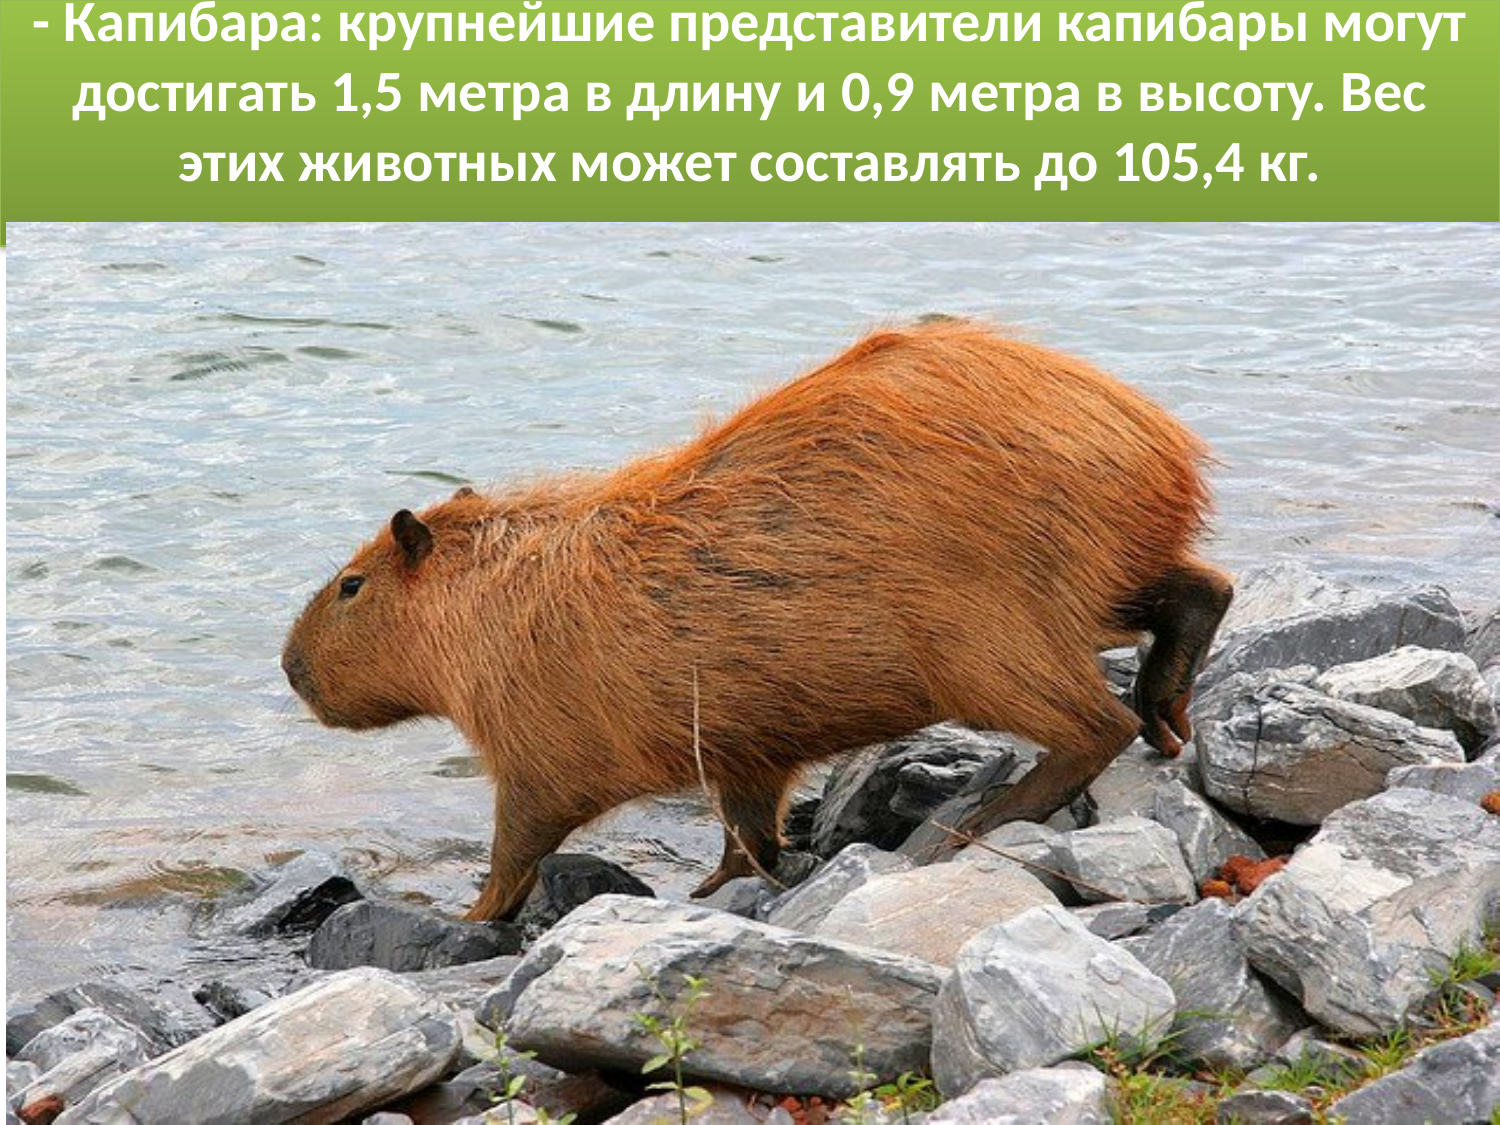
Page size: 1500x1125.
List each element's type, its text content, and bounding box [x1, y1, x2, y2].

picture [6, 222, 1500, 1125]
title - Капибара: крупнейшие представители капибары могут достигать 1,5 метра в длину и 0,9 метра в высоту. Вес этих животных может составлять до 105,4 кг. [0, 0, 1500, 247]
